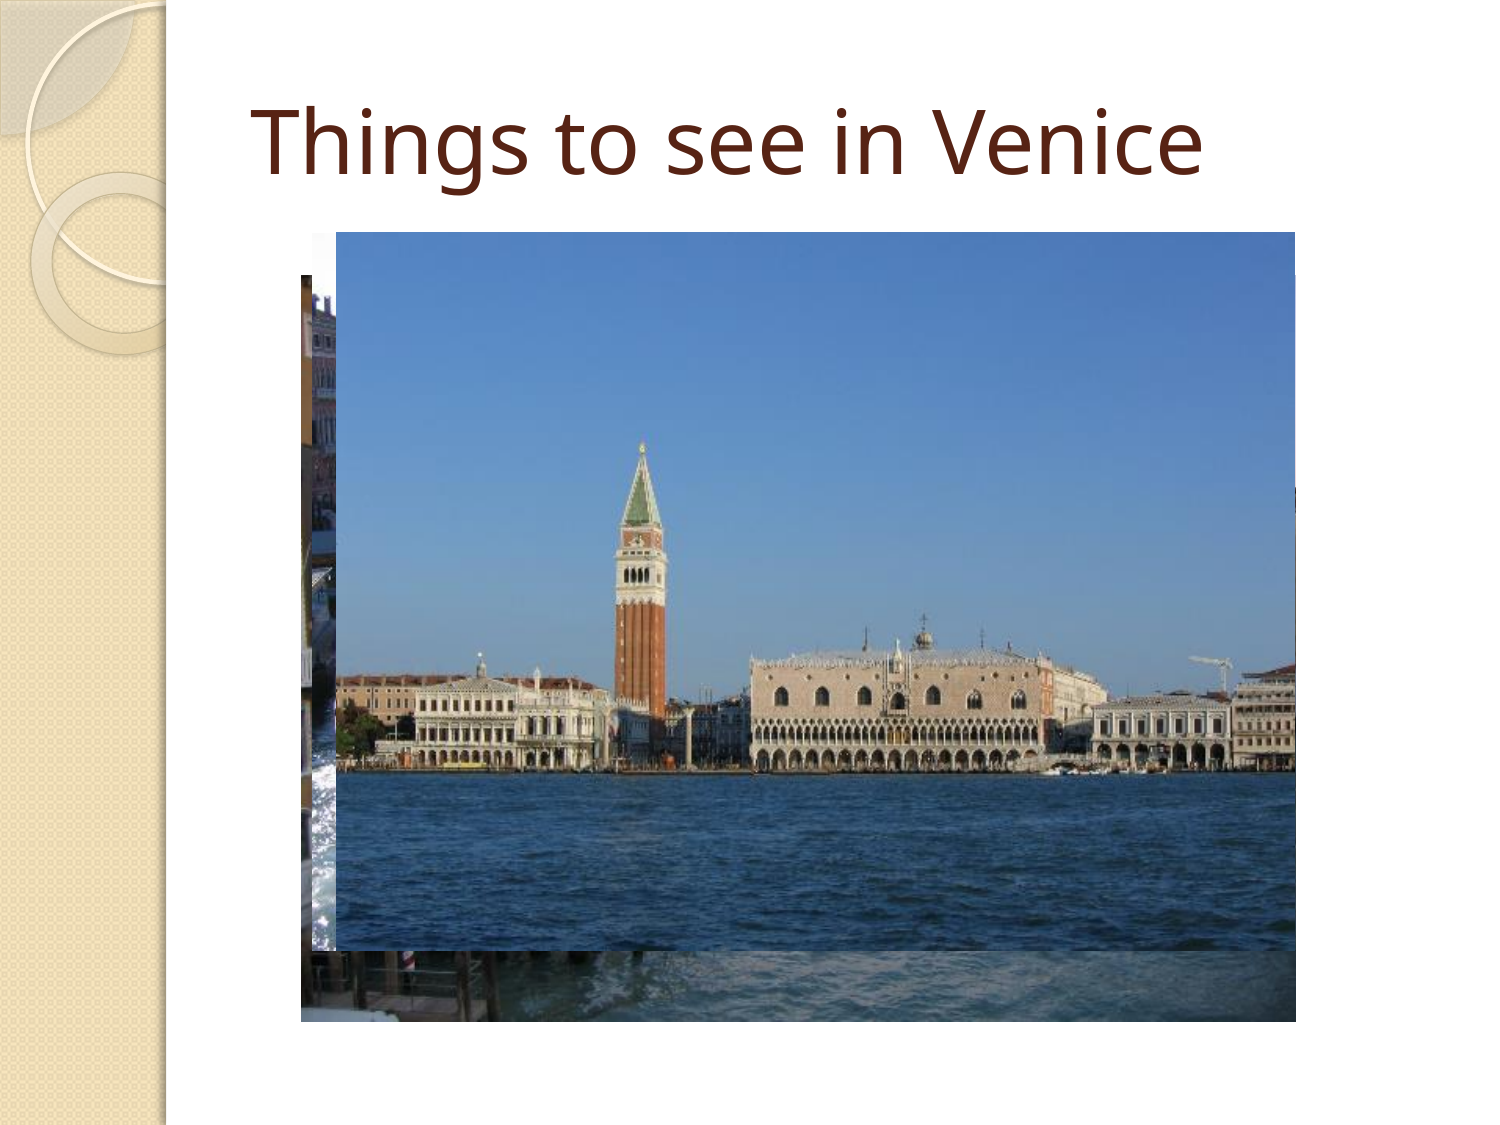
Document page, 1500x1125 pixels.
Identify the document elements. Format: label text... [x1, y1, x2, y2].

picture [301, 232, 1296, 1022]
title Things to see in Venice [235, 45, 1466, 233]
